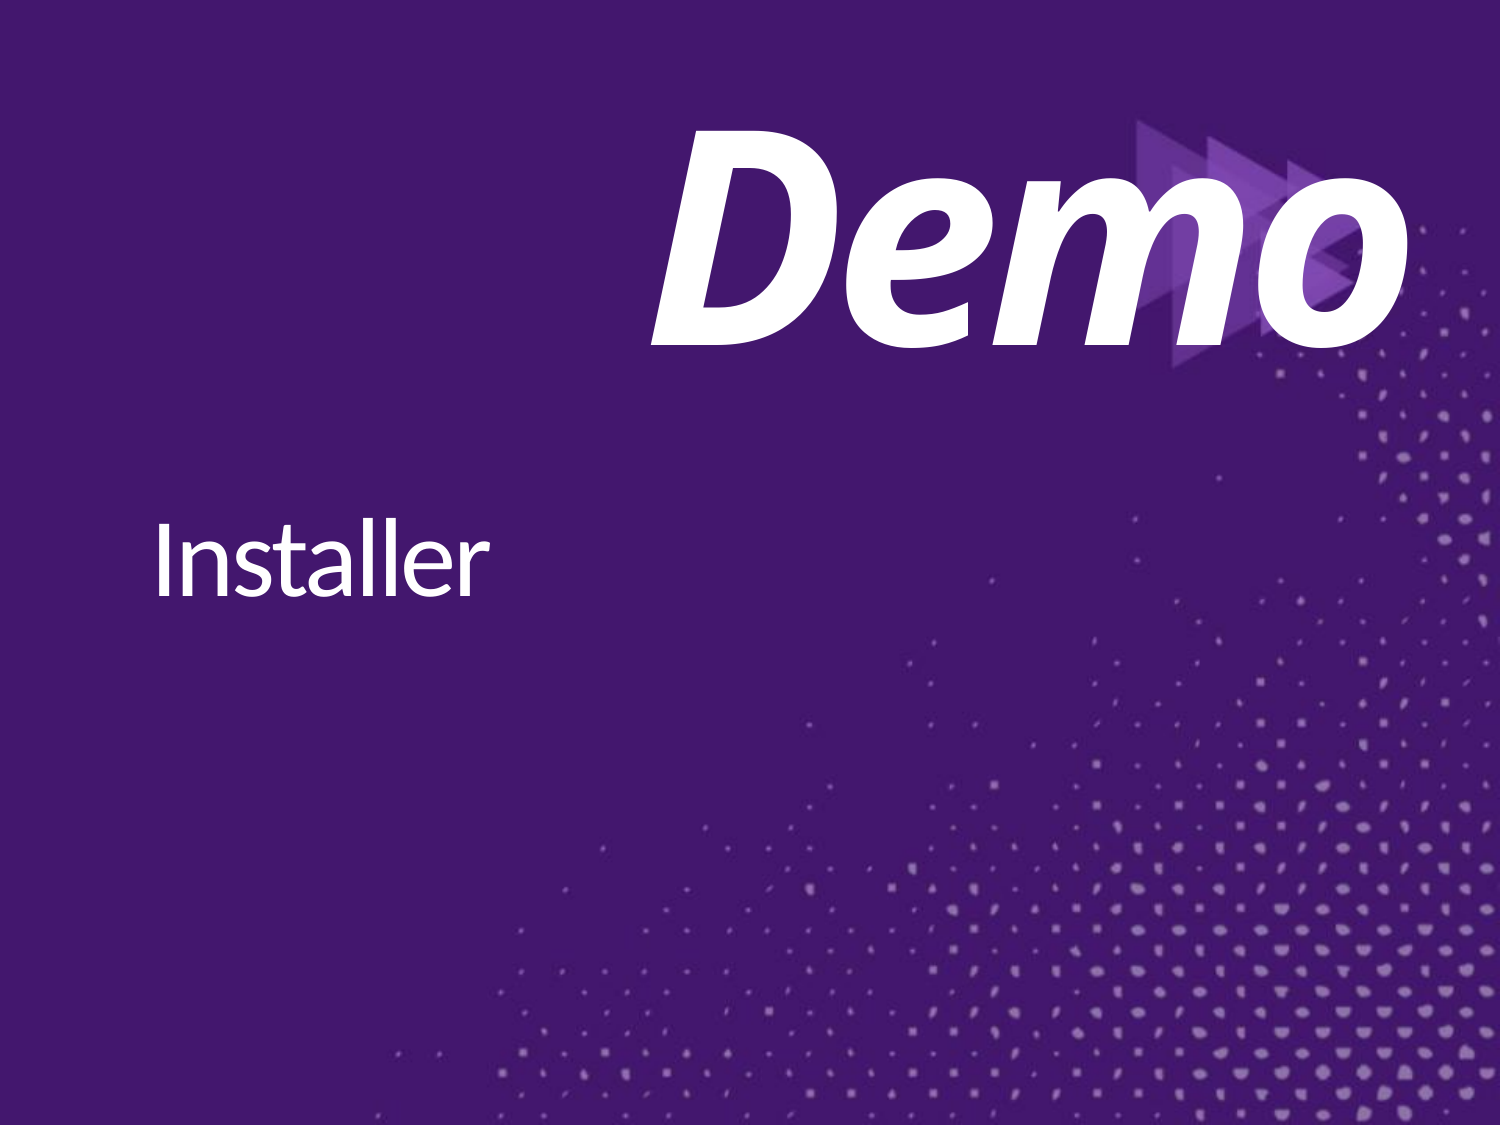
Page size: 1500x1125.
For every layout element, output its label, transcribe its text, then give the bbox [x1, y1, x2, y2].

picture [0, 0, 1500, 1125]
list Demo [64, 37, 1436, 264]
title Installer [135, 491, 1284, 742]
